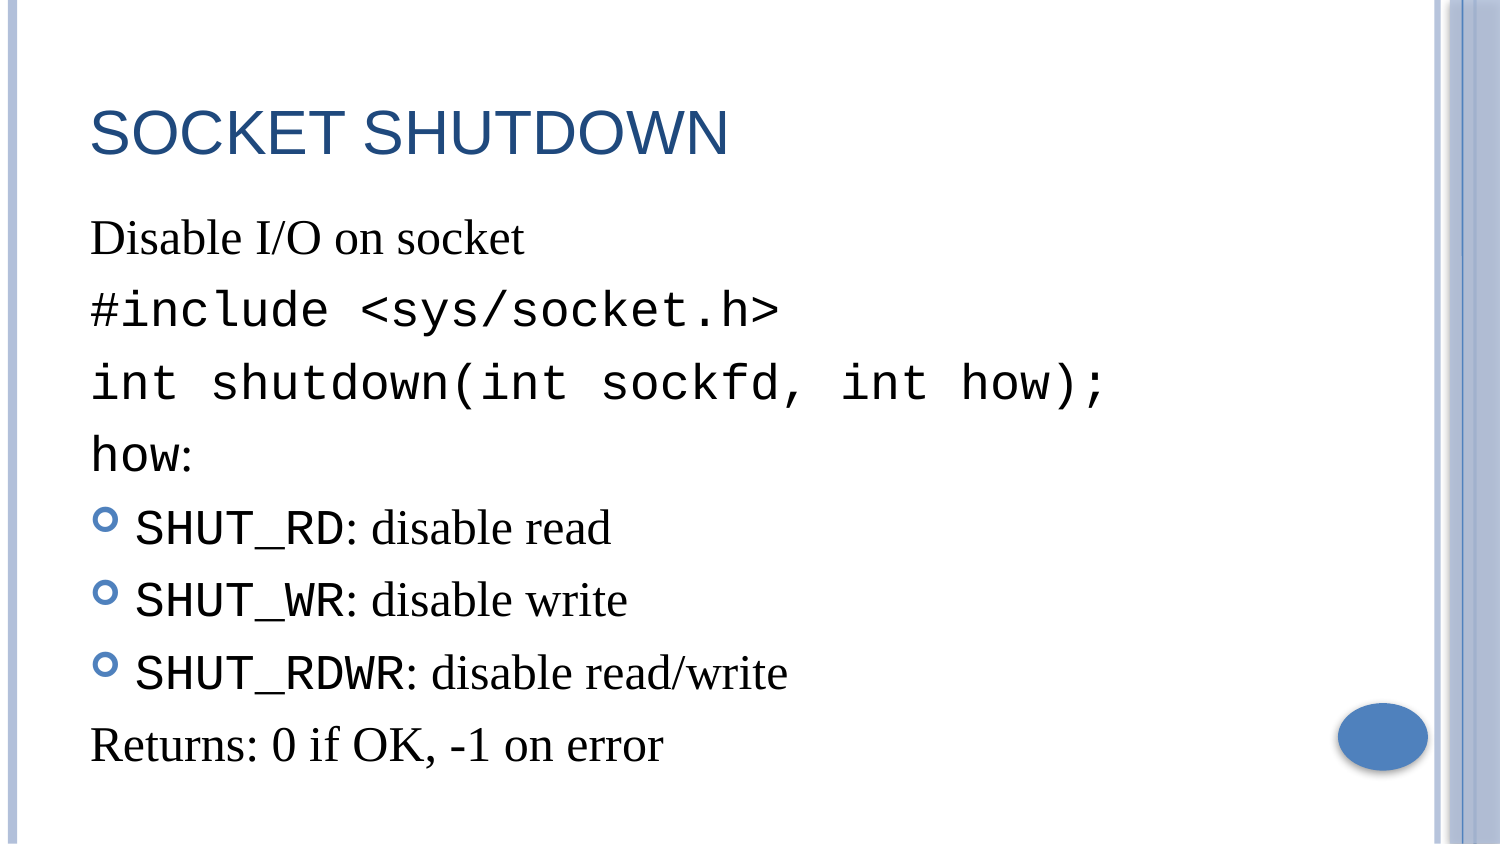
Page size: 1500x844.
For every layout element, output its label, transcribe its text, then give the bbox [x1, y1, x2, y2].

title Socket Shutdown [75, 33, 1300, 175]
list Disable I/O on socket #include <sys/socket.h> int shutdown(int sockfd, int how); how: SHUT_RD: disable read SHUT_WR: disable write SHUT_RDWR: disable read/write Returns: 0 if OK, -1 on error [75, 196, 1300, 797]
